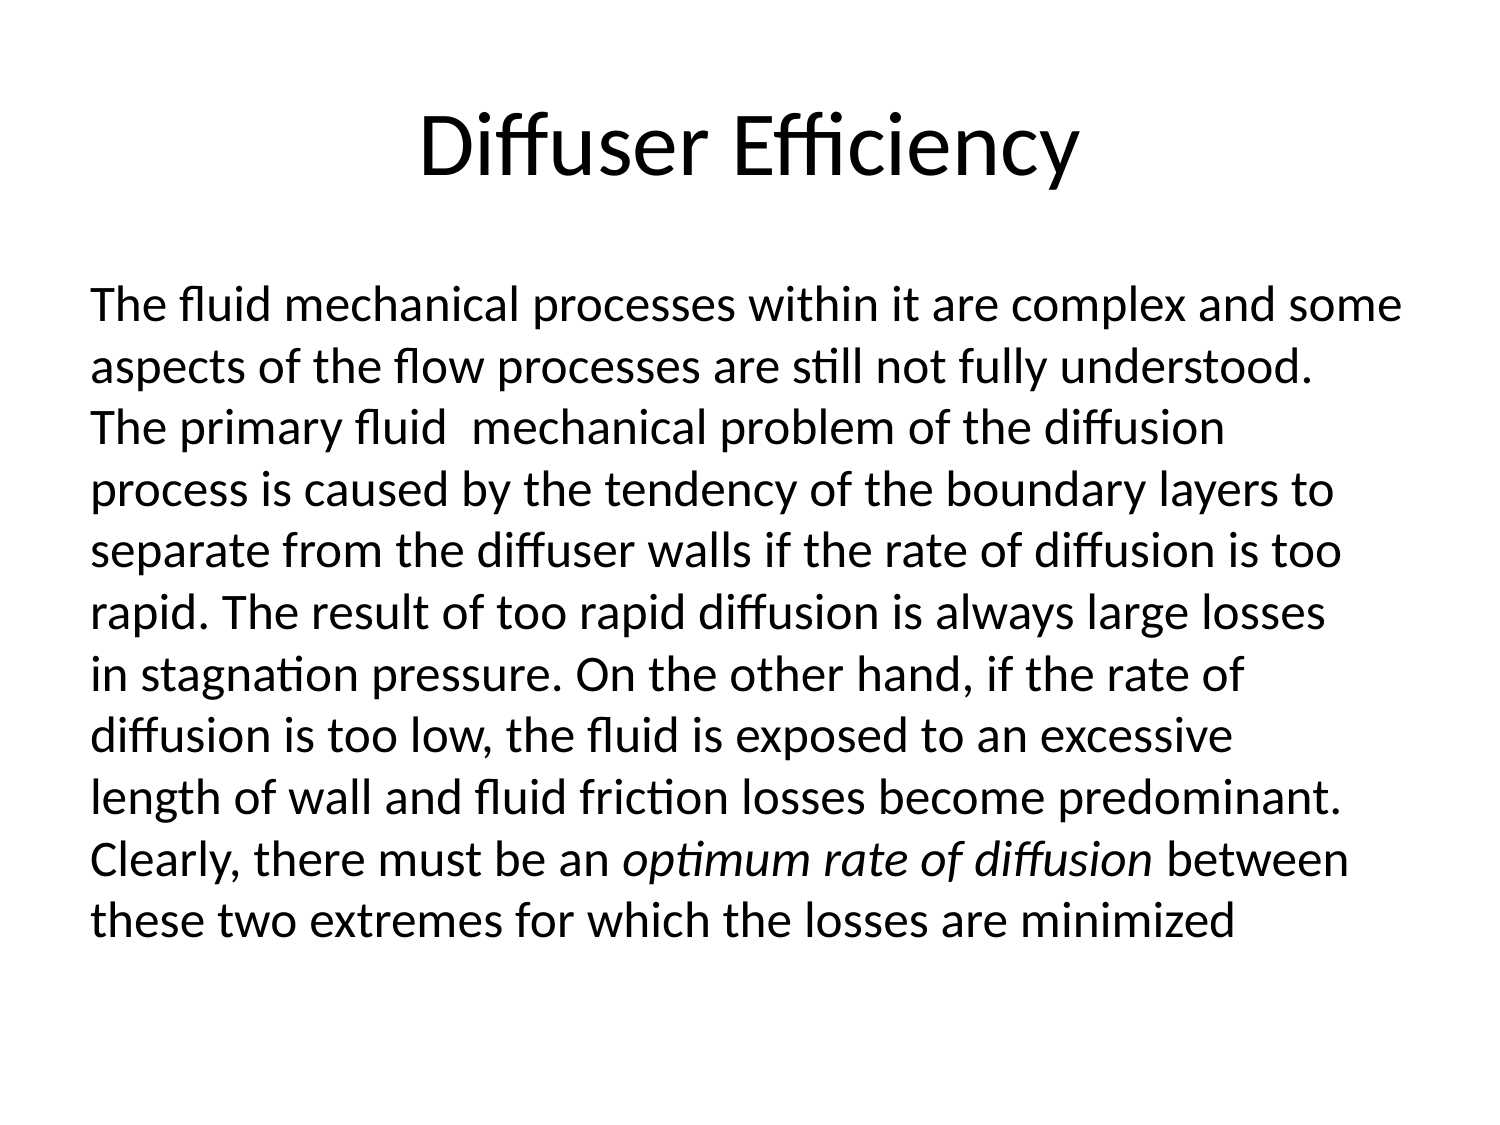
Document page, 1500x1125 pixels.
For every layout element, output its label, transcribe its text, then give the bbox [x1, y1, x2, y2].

list The fluid mechanical processes within it are complex and some aspects of the flow processes are still not fully understood. The primary fluid mechanical problem of the diffusion process is caused by the tendency of the boundary layers to separate from the diffuser walls if the rate of diffusion is too rapid. The result of too rapid diffusion is always large losses in stagnation pressure. On the other hand, if the rate of diffusion is too low, the fluid is exposed to an excessive length of wall and fluid friction losses become predominant. Clearly, there must be an optimum rate of diffusion between these two extremes for which the losses are minimized [75, 262, 1425, 1005]
title Diffuser Efficiency [75, 45, 1425, 233]
